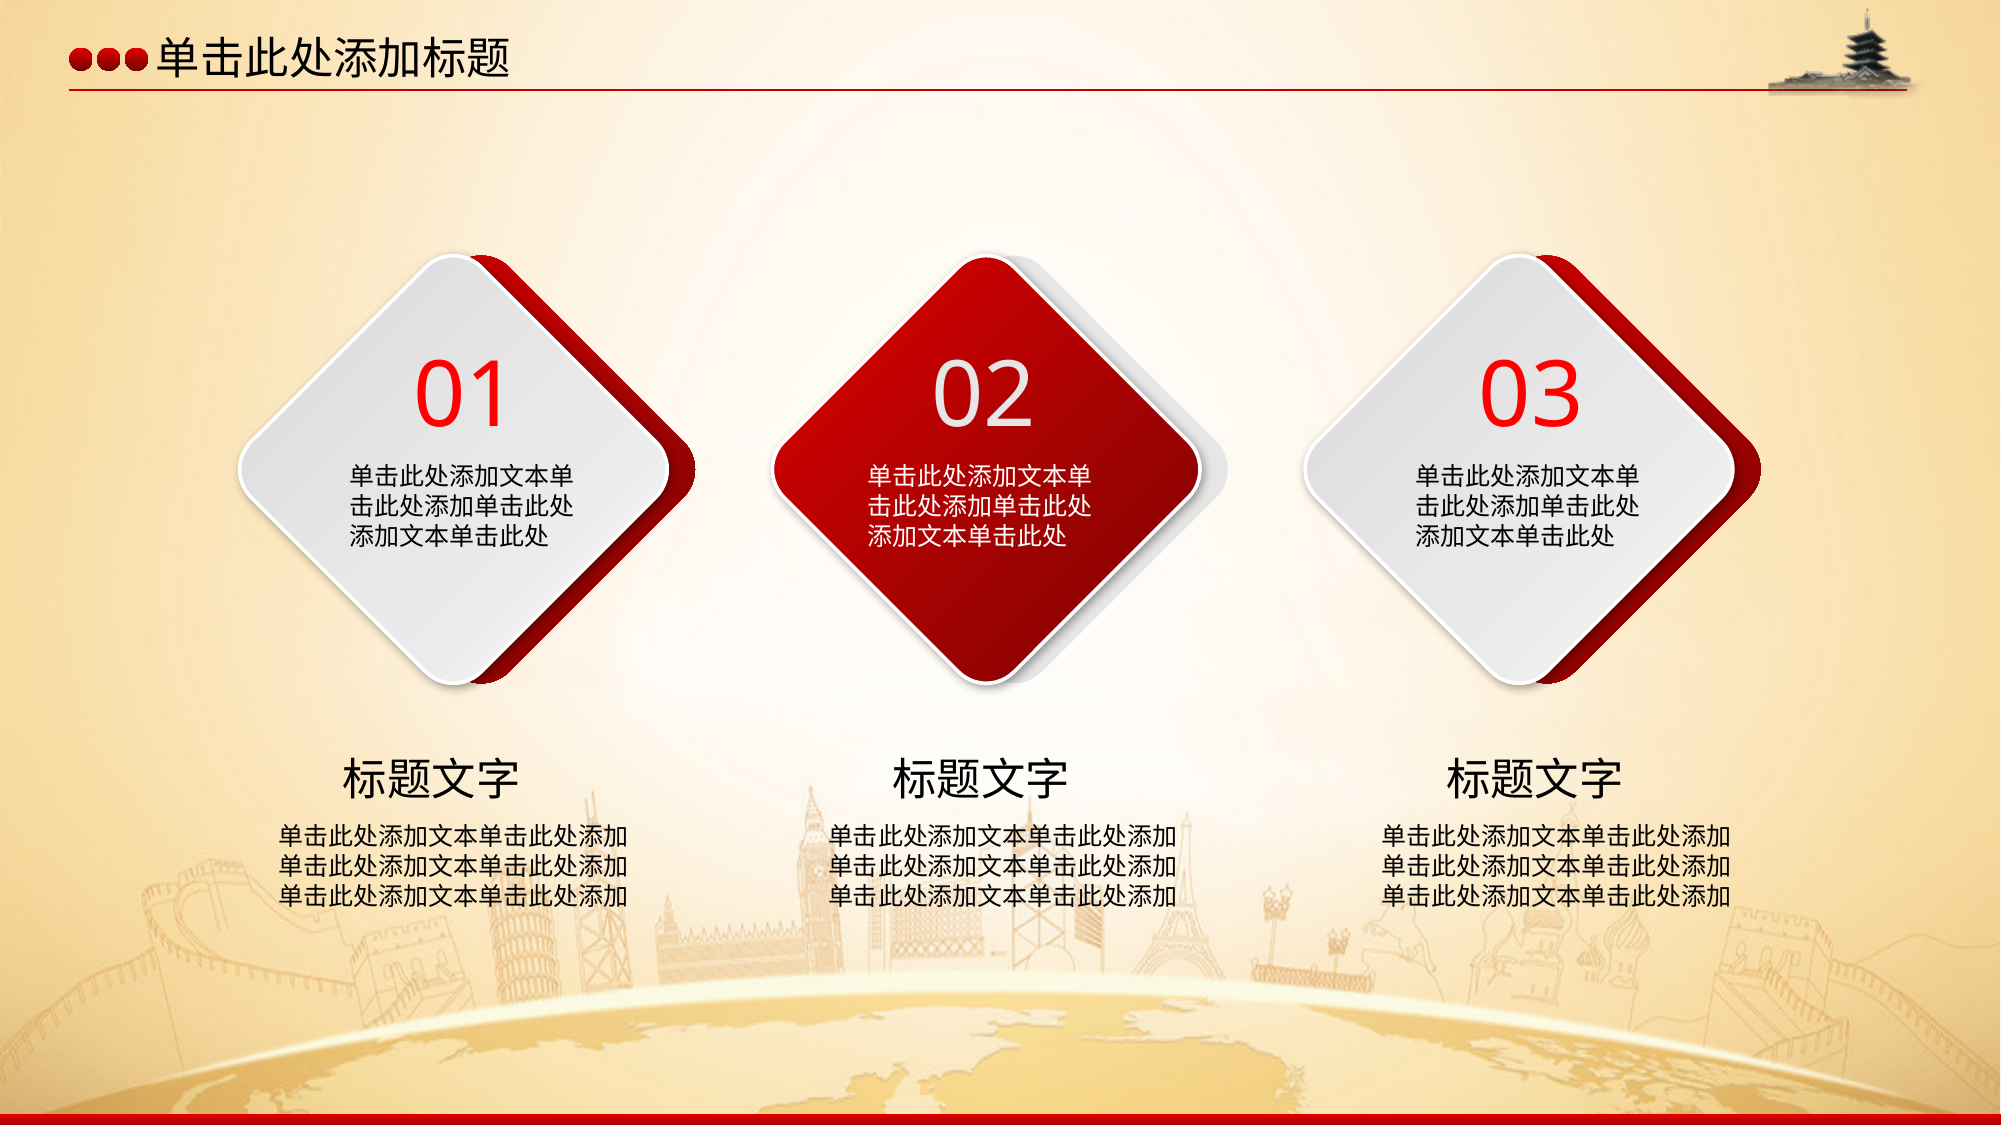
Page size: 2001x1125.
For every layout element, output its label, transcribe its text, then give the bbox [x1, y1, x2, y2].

text_box 单击此处添加标题 [155, 30, 512, 84]
text_box [68, 46, 94, 72]
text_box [278, 750, 666, 919]
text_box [290, 306, 644, 633]
text_box [123, 46, 150, 72]
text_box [828, 750, 1215, 921]
text_box [96, 46, 122, 72]
text_box [0, 1114, 2000, 1125]
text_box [1356, 306, 1710, 633]
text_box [823, 306, 1177, 633]
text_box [1381, 750, 1769, 921]
picture [0, 0, 2001, 1125]
